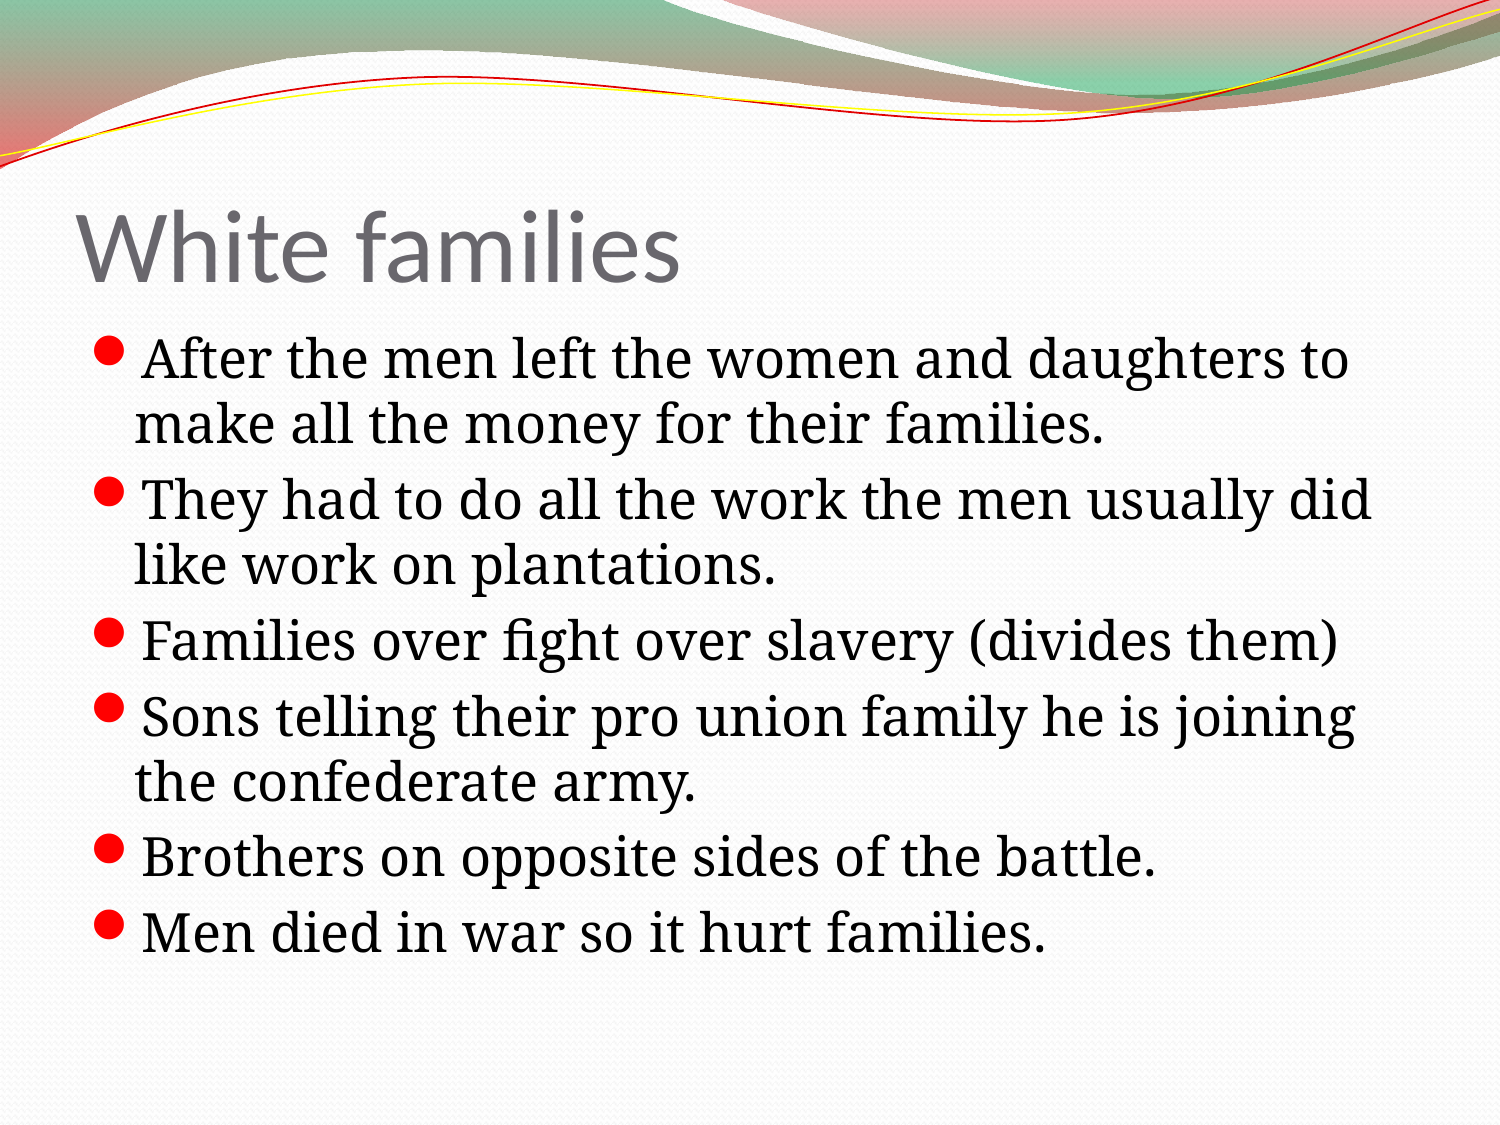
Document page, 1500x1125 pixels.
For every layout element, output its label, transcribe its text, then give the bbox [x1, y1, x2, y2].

list After the men left the women and daughters to make all the money for their families. They had to do all the work the men usually did like work on plantations. Families over fight over slavery (divides them) Sons telling their pro union family he is joining the confederate army. Brothers on opposite sides of the battle. Men died in war so it hurt families. [75, 317, 1425, 1038]
title White families [75, 115, 1425, 303]
